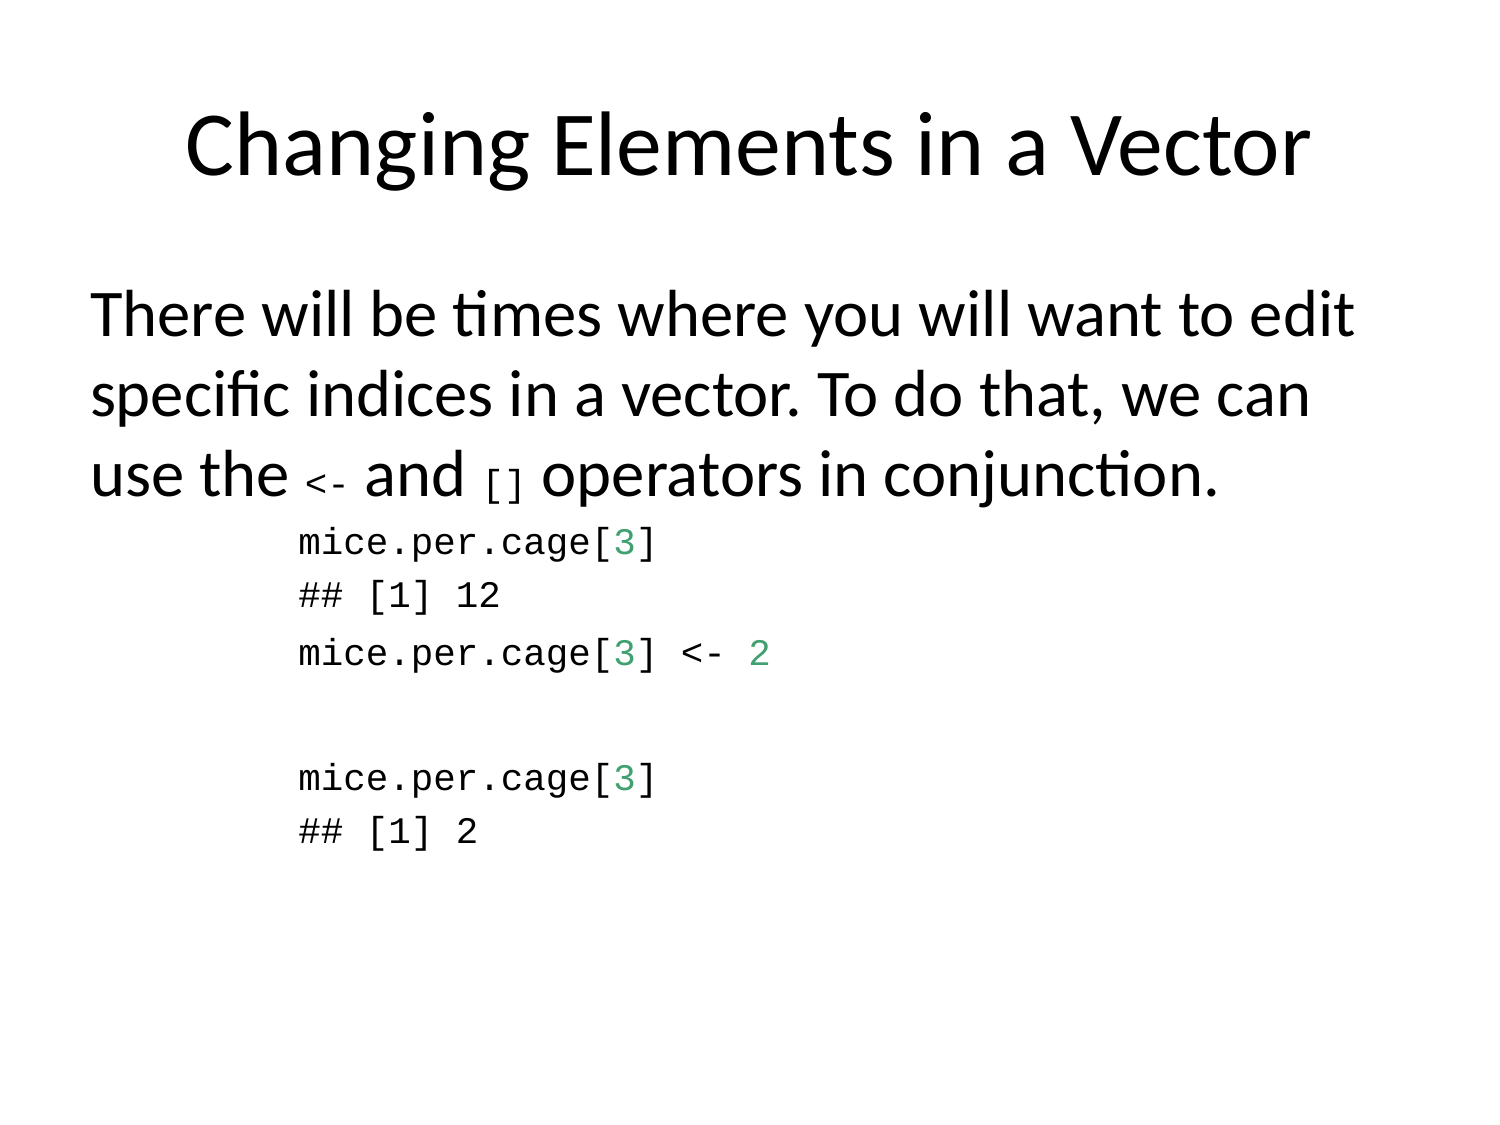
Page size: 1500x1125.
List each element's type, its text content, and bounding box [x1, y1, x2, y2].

list There will be times where you will want to edit specific indices in a vector. To do that, we can use the <- and [] operators in conjunction. mice.per.cage[3] ## [1] 12 mice.per.cage[3] <- 2 mice.per.cage[3] ## [1] 2 [75, 262, 1425, 1005]
title Changing Elements in a Vector [75, 45, 1425, 233]
